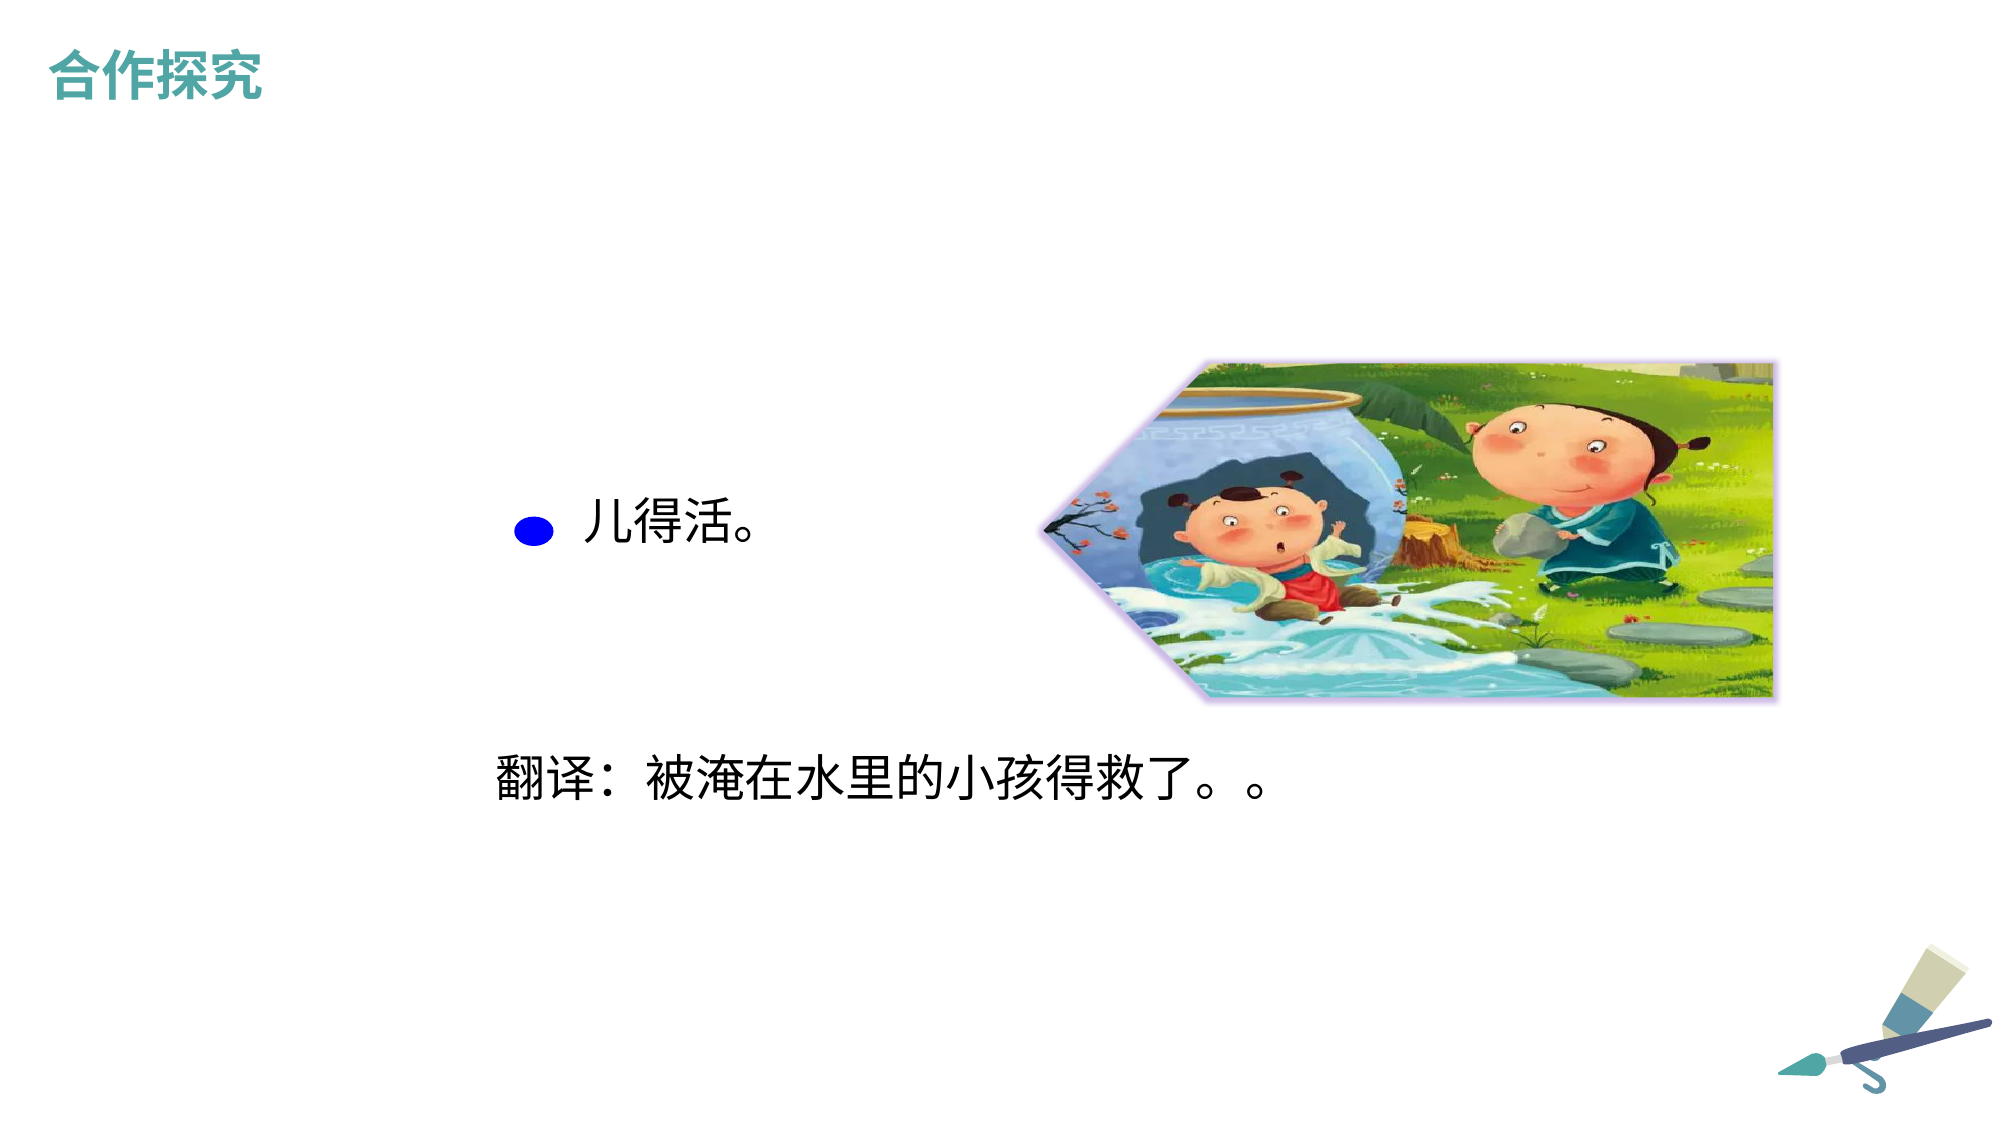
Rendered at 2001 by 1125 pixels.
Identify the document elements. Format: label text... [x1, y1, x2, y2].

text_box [1811, 945, 1974, 1125]
text_box [513, 515, 555, 548]
text_box [1041, 362, 1775, 699]
text_box 儿得活。 [569, 482, 1080, 558]
text_box 合作探究 [32, 33, 347, 114]
text_box 翻译：被淹在水里的小孩得救了。。 [480, 739, 1590, 815]
